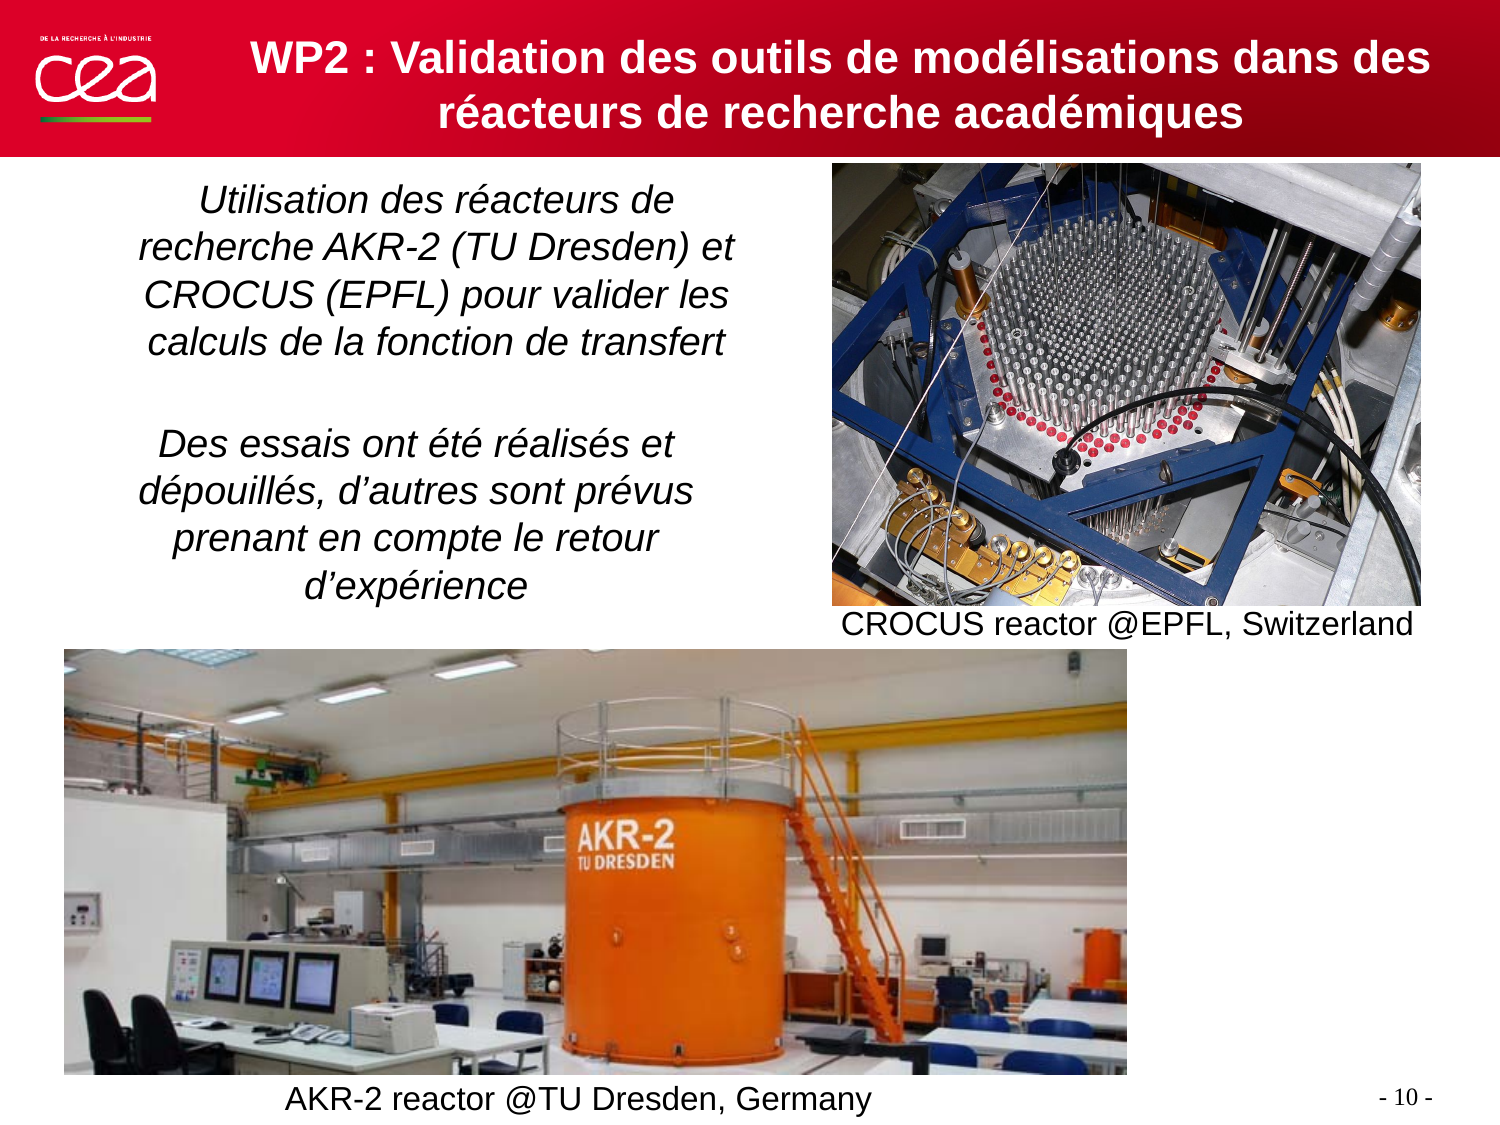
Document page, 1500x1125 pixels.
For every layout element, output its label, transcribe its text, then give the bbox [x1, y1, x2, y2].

picture [63, 648, 1127, 1075]
text_box CROCUS reactor @EPFL, Switzerland [815, 595, 1441, 650]
list Utilisation des réacteurs de recherche AKR-2 (TU Dresden) et CROCUS (EPFL) pour valider les calculs de la fonction de transfert [111, 174, 763, 387]
picture [832, 163, 1422, 606]
picture [0, 0, 1500, 157]
title WP2 : Validation des outils de modélisations dans des réacteurs de recherche académiques [247, 8, 1435, 158]
text_box P- 10 - [1367, 1072, 1500, 1118]
text_box Des essais ont été réalisés et dépouillés, d’autres sont prévus prenant en compte le retour d’expérience [81, 417, 752, 631]
text_box AKR-2 reactor @TU Dresden, Germany [266, 1082, 892, 1125]
